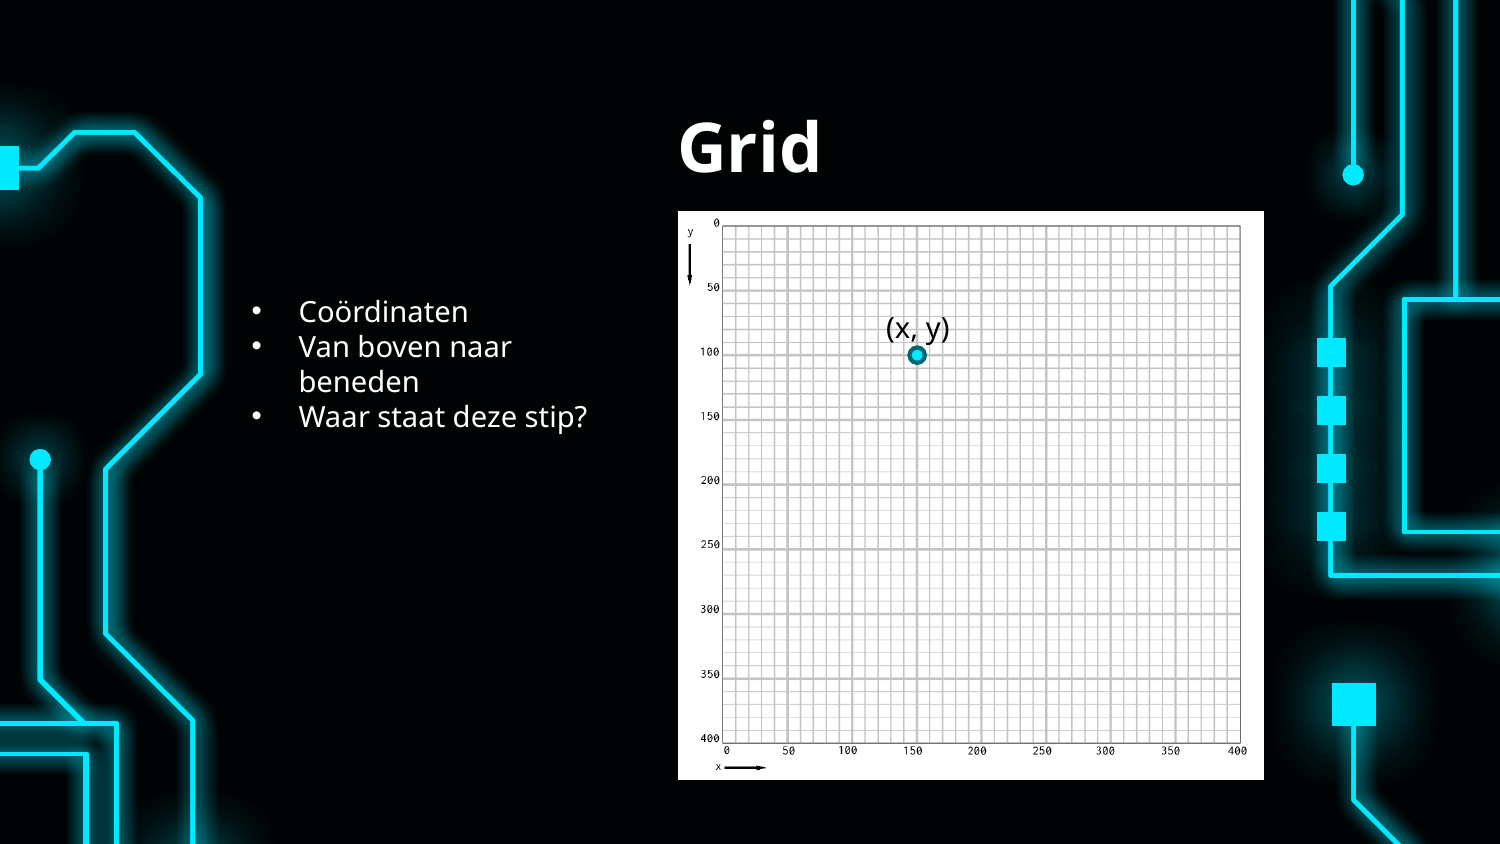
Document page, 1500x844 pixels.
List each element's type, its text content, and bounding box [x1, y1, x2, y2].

title Grid [116, 88, 1383, 167]
picture [678, 211, 1264, 780]
subtitle Coördinaten Van boven naar beneden Waar staat deze stip? [236, 293, 617, 422]
